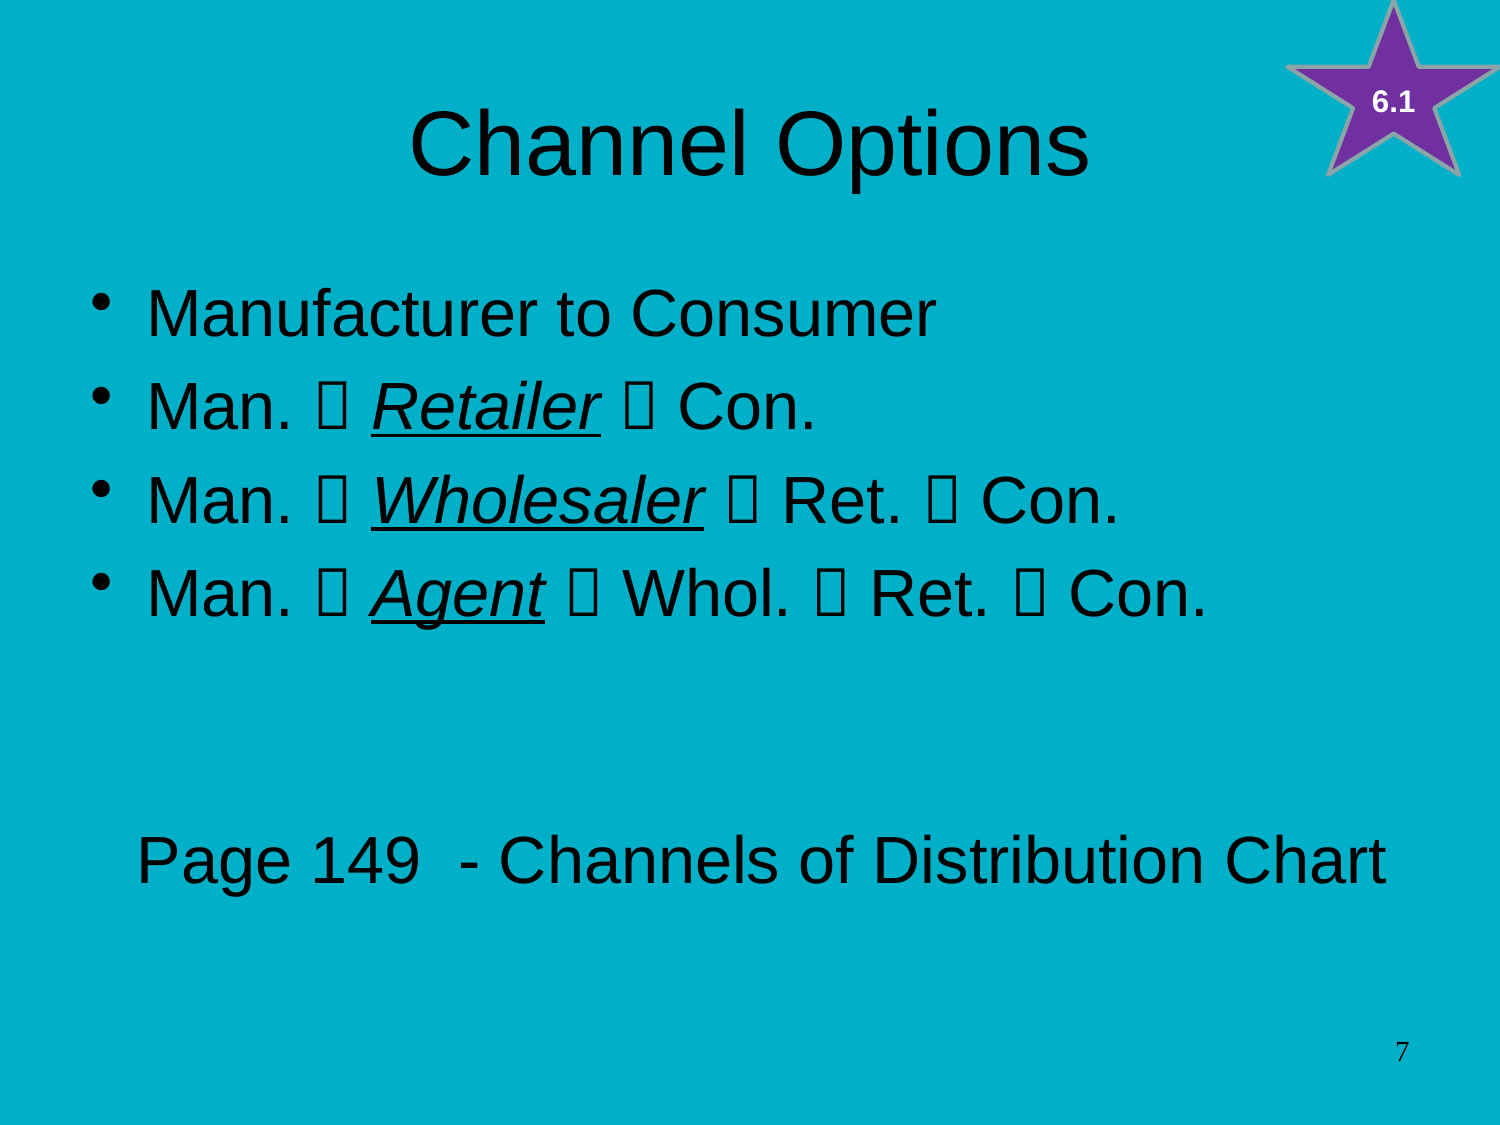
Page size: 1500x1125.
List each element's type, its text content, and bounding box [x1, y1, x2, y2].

title Channel Options [74, 44, 1426, 233]
text_box 6.1 [1285, 0, 1500, 177]
slide_number 7 [1074, 1024, 1426, 1103]
list Manufacturer to Consumer Man.  Retailer  Con. Man.  Wholesaler  Ret.  Con. Man.  Agent  Whol.  Ret.  Con. Page 149 - Channels of Distribution Chart [74, 262, 1451, 1006]
